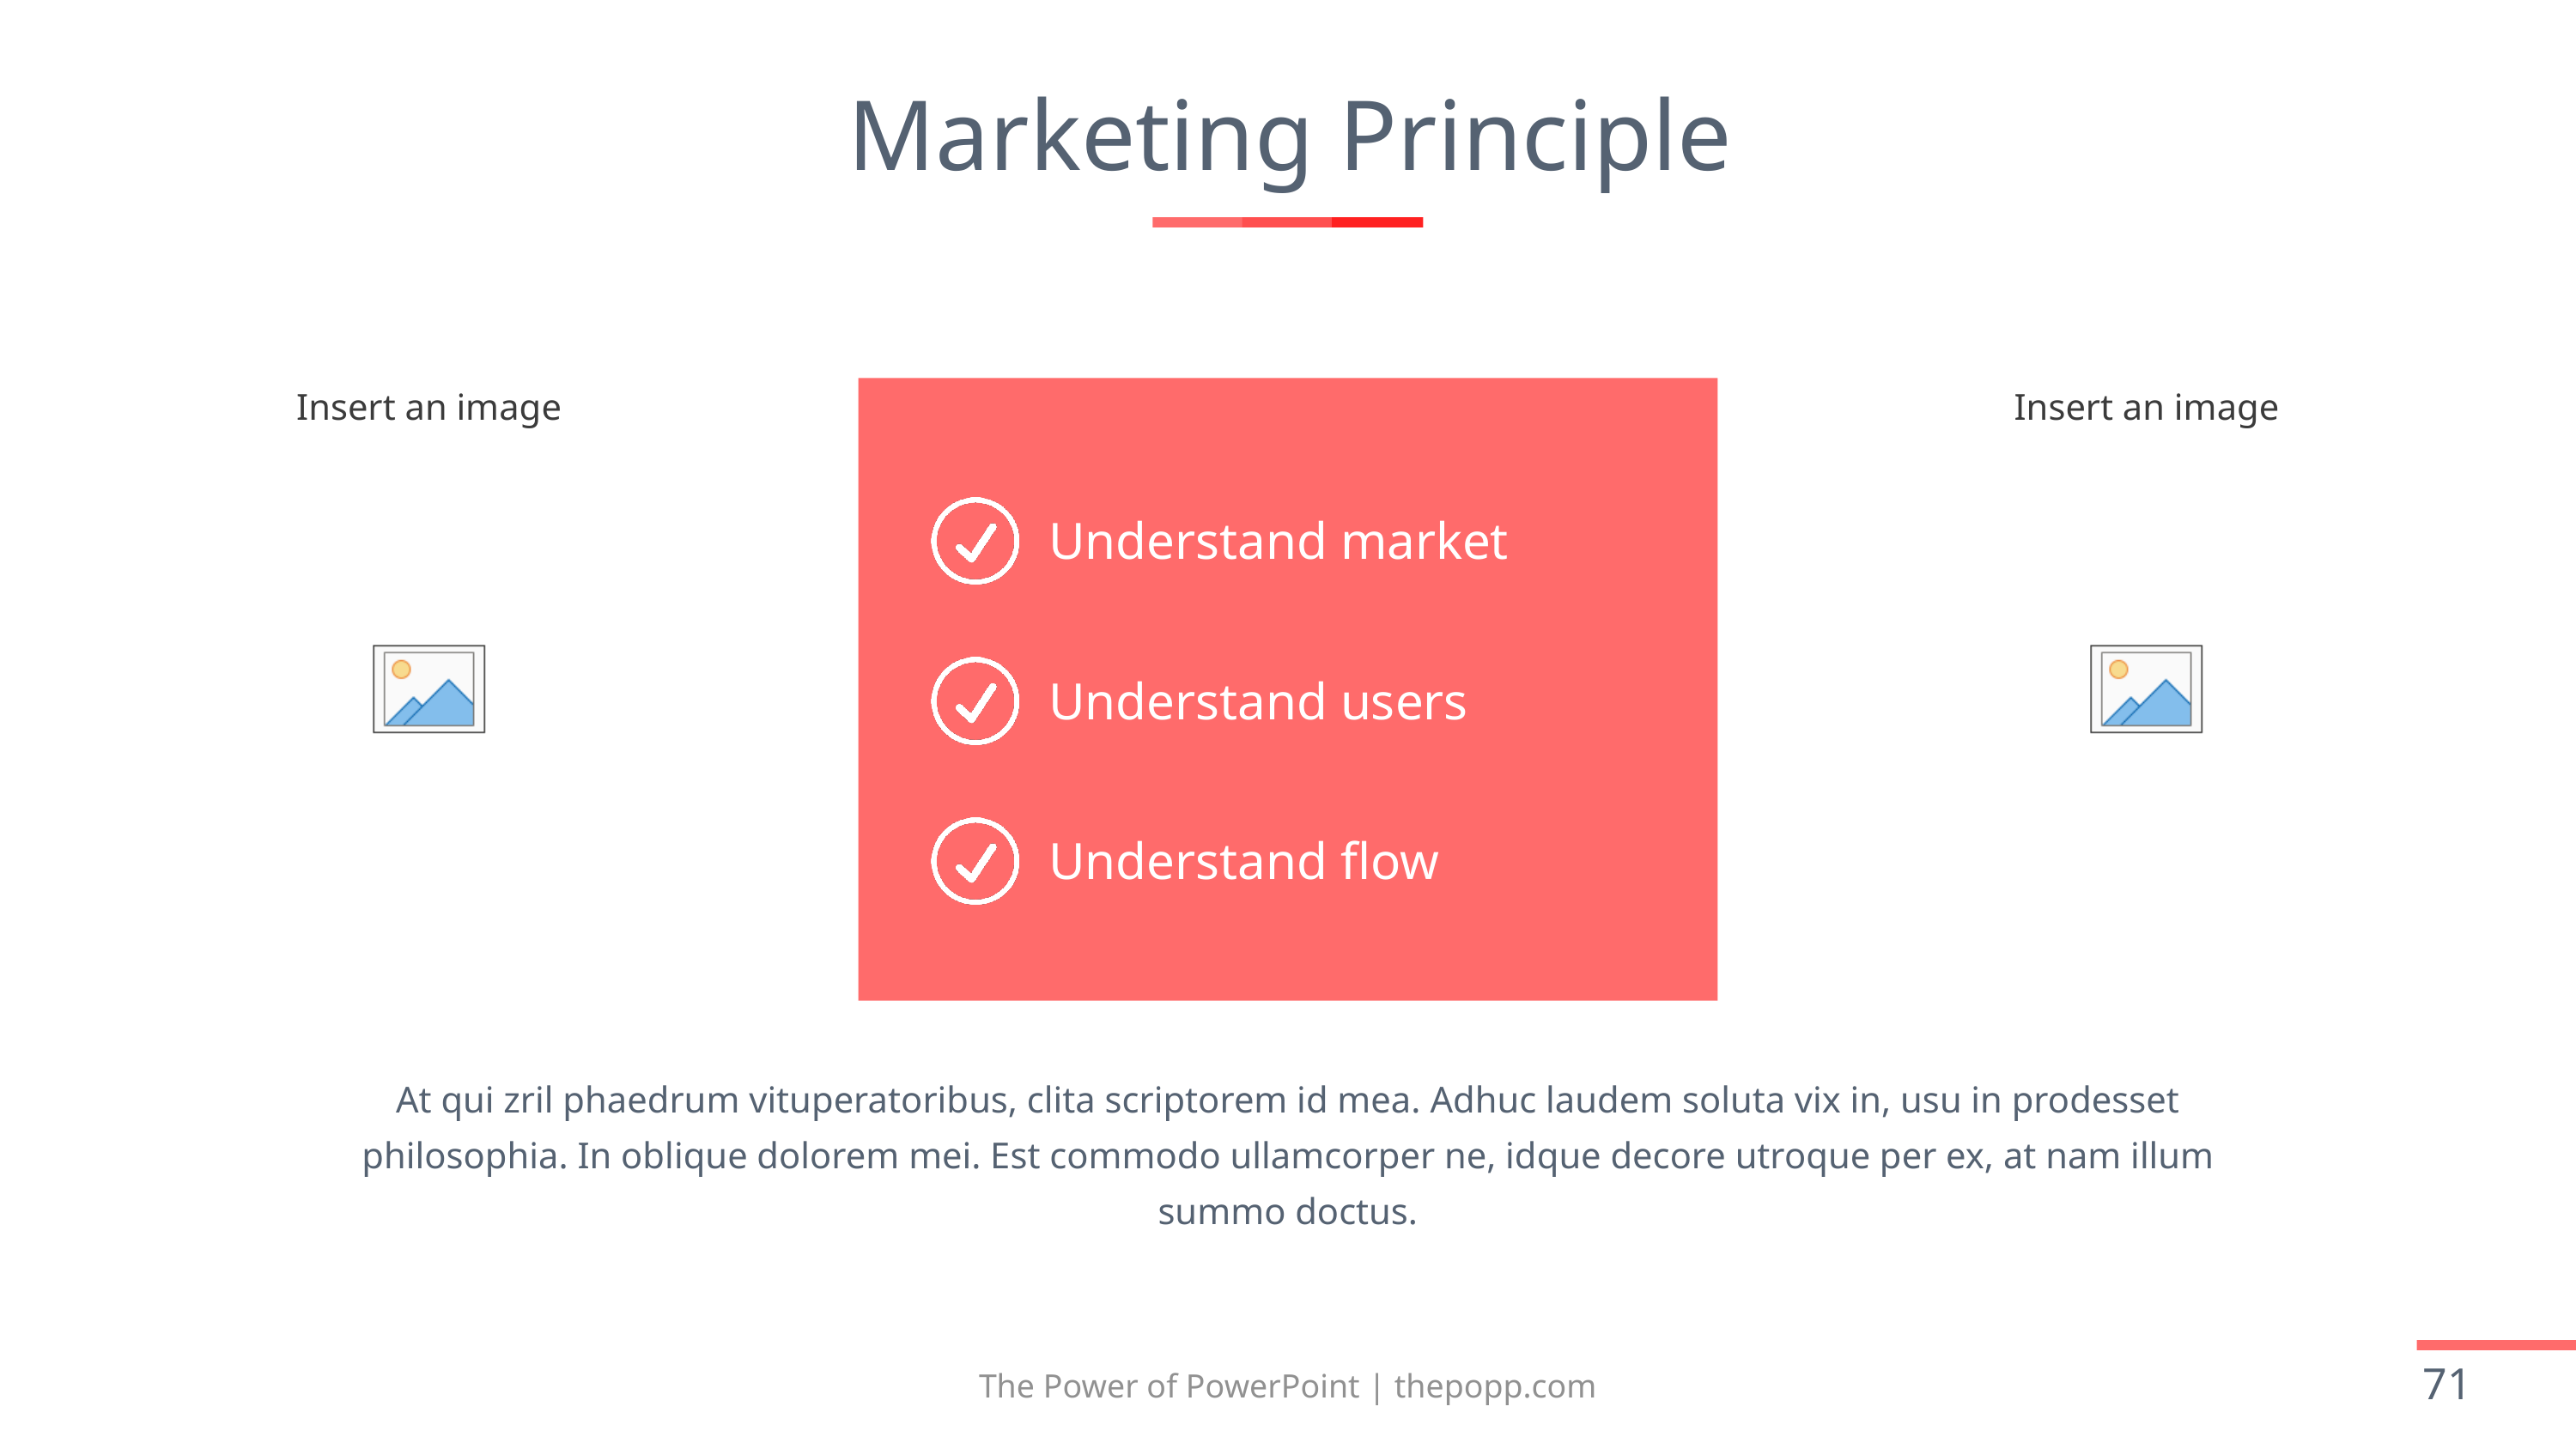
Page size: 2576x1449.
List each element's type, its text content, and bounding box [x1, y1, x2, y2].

slide_number 71 [2409, 1351, 2576, 1421]
picture [1717, 378, 2576, 1001]
title Marketing Principle [69, 49, 2512, 230]
list Understand flow [1036, 806, 1643, 912]
footer The Power of PowerPoint | thepopp.com [853, 1349, 1723, 1427]
picture [0, 378, 859, 1001]
list At qui zril phaedrum vituperatoribus, clita scriptorem id mea. Adhuc laudem soluta vix in, usu in prodesset philosophia. In oblique dolorem mei. Est commodo ullamcorper ne, idque decore utroque per ex, at nam illum summo doctus. [337, 1026, 2239, 1270]
list Understand market [1036, 487, 1643, 592]
list Understand users [1036, 646, 1643, 753]
picture [931, 497, 1019, 585]
picture [931, 817, 1019, 905]
picture [931, 657, 1019, 745]
